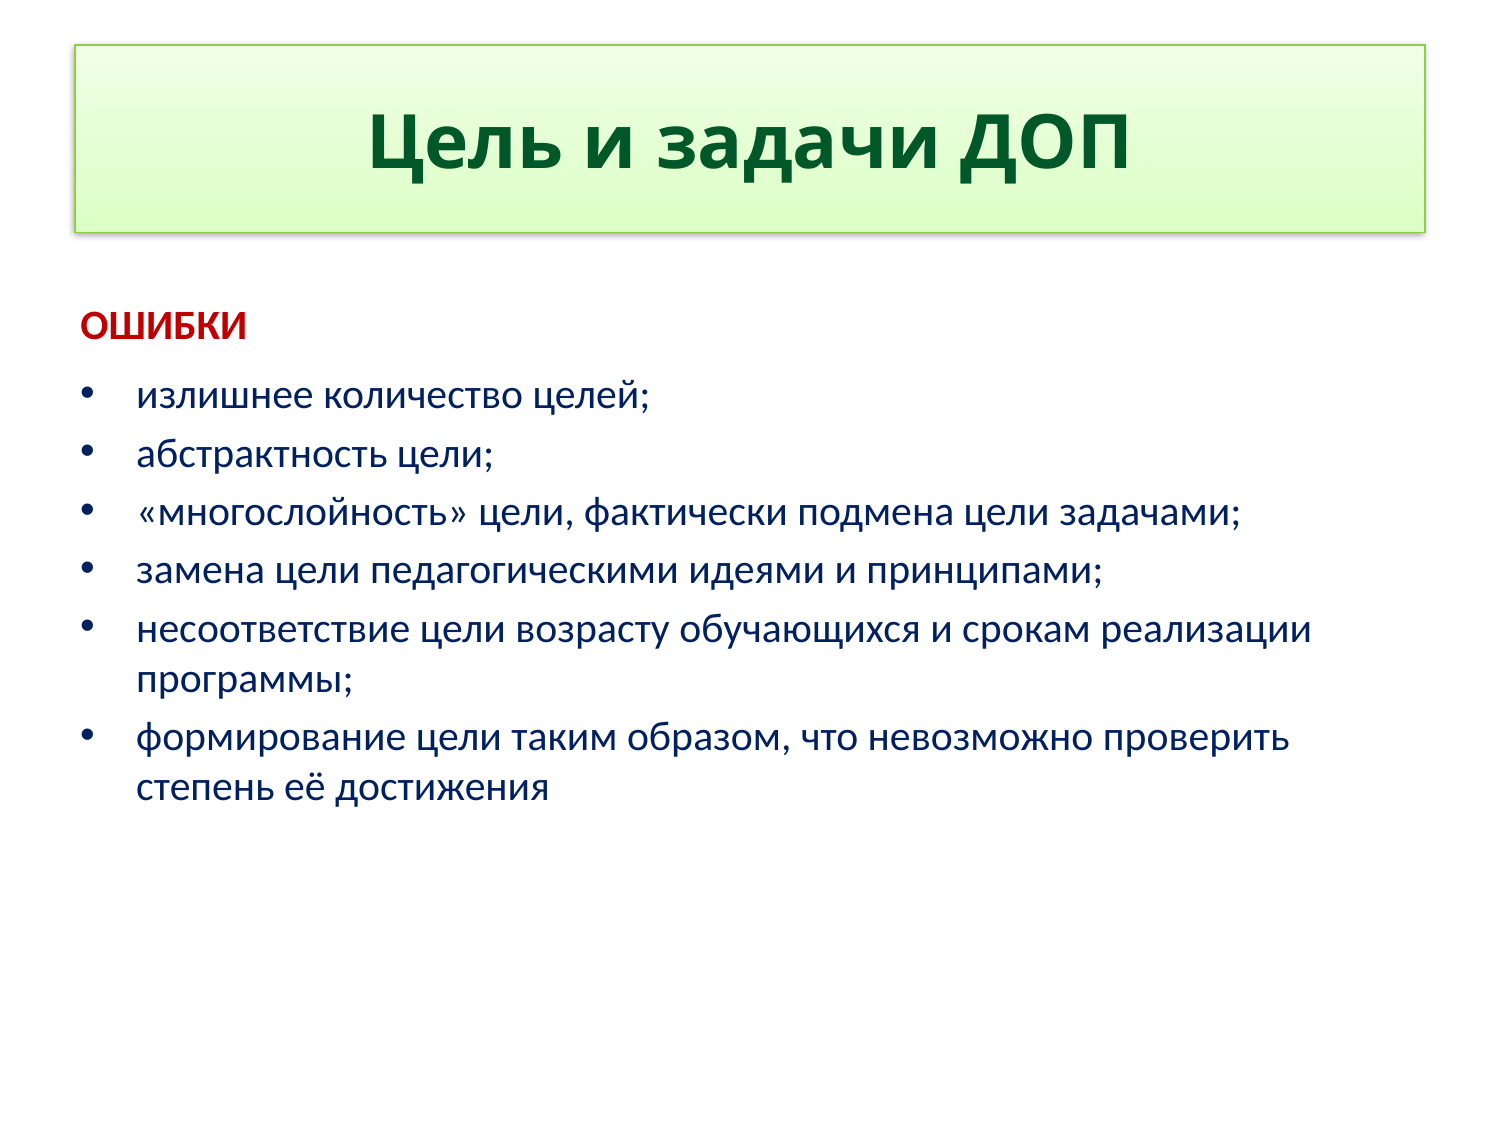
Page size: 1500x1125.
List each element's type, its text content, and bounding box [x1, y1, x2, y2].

list излишнее количество целей; абстрактность цели; «многослойность» цели, фактически подмена цели задачами; замена цели педагогическими идеями и принципами; несоответствие цели возрасту обучающихся и срокам реализации программы; формирование цели таким образом, что невозможно проверить степень её достижения [64, 359, 1415, 846]
title Цель и задачи ДОП [74, 44, 1426, 233]
text_box ОШИБКИ [65, 290, 272, 356]
